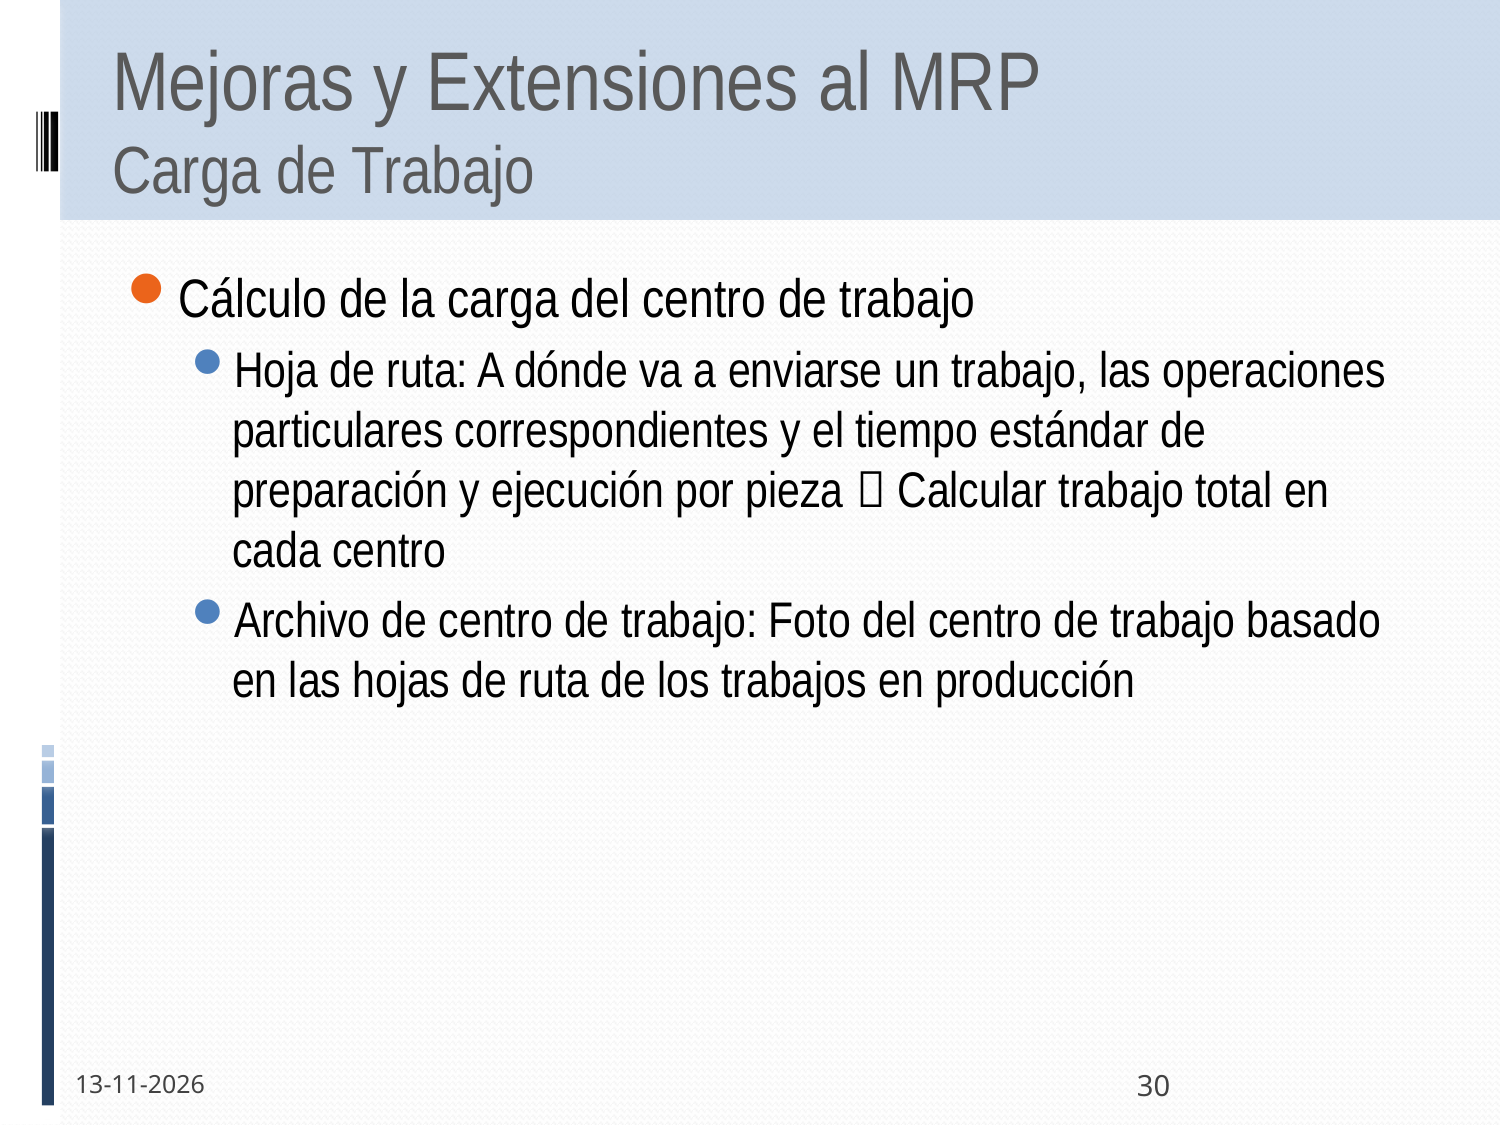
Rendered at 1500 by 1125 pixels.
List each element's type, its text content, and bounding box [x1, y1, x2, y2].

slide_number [75, 1042, 243, 1103]
slide_number 30 [1045, 1046, 1171, 1107]
title Mejoras y Extensiones al MRP Carga de Trabajo [111, 18, 1436, 207]
list Cálculo de la carga del centro de trabajo Hoja de ruta: A dónde va a enviarse un trabajo, las operaciones particulares correspondientes y el tiempo estándar de preparación y ejecución por pieza  Calcular trabajo total en cada centro Archivo de centro de trabajo: Foto del centro de trabajo basado en las hojas de ruta de los trabajos en producción [111, 255, 1436, 1038]
